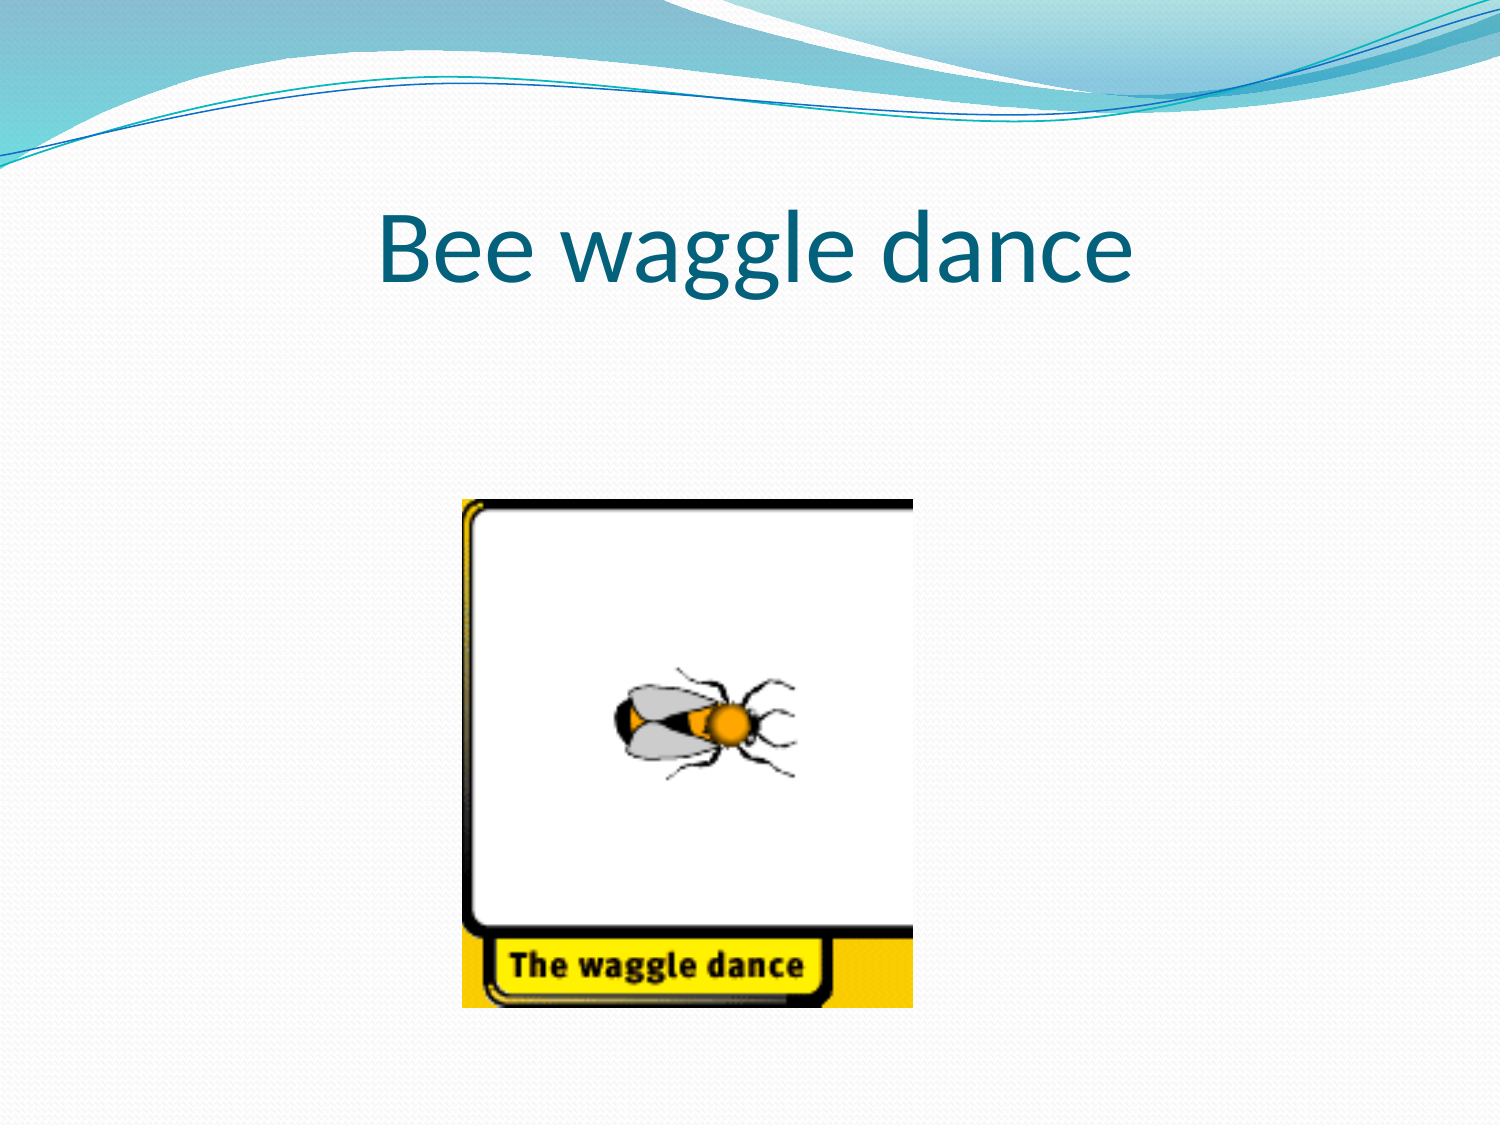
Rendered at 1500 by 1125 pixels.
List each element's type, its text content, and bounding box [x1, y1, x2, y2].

picture [462, 499, 913, 1008]
title Bee waggle dance [75, 115, 1438, 303]
